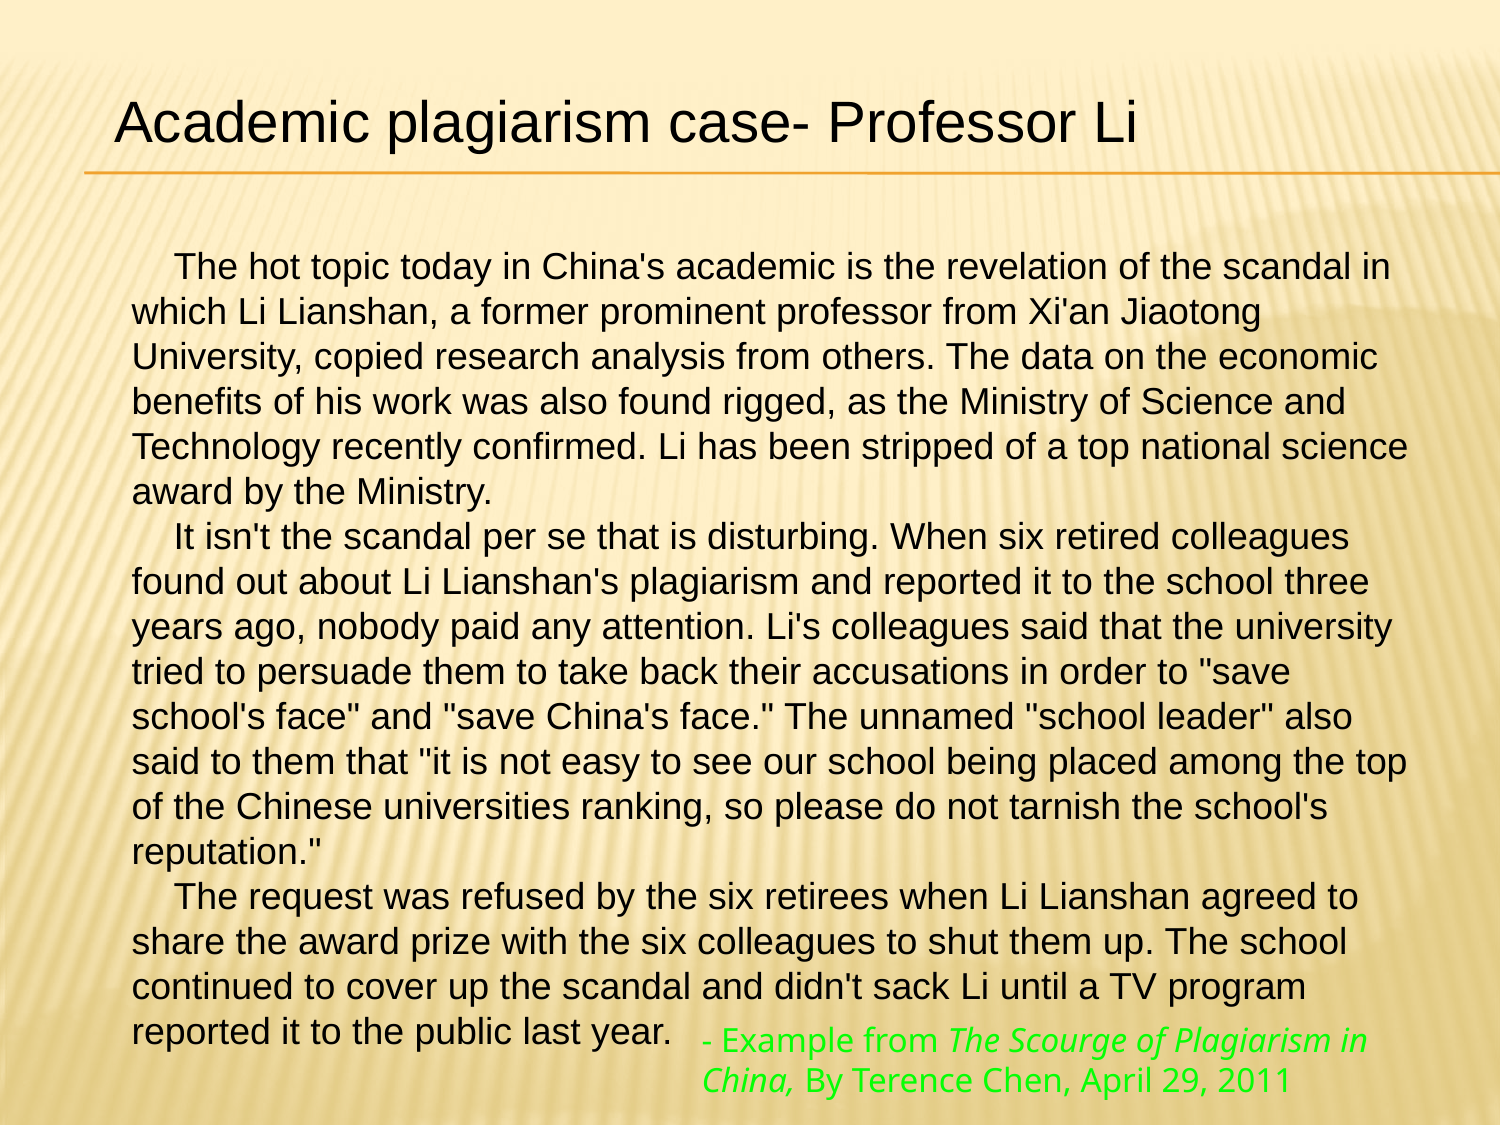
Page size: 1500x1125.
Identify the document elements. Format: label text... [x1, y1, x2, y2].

text_box The hot topic today in China's academic is the revelation of the scandal in which Li Lianshan, a former prominent professor from Xi'an Jiaotong University, copied research analysis from others. The data on the economic benefits of his work was also found rigged, as the Ministry of Science and Technology recently confirmed. Li has been stripped of a top national science award by the Ministry. It isn't the scandal per se that is disturbing. When six retired colleagues found out about Li Lianshan's plagiarism and reported it to the school three years ago, nobody paid any attention. Li's colleagues said that the university tried to persuade them to take back their accusations in order to "save school's face" and "save China's face." The unnamed "school leader" also said to them that "it is not easy to see our school being placed among the top of the Chinese universities ranking, so please do not tarnish the school's reputation." The request was refused by the six retirees when Li Lianshan agreed to share the award prize with the six colleagues to shut them up. The school continued to cover up the scandal and didn't sack Li until a TV program reported it to the public last year. [116, 234, 1442, 1125]
text_box Academic plagiarism case- Professor Li [99, 76, 1365, 161]
